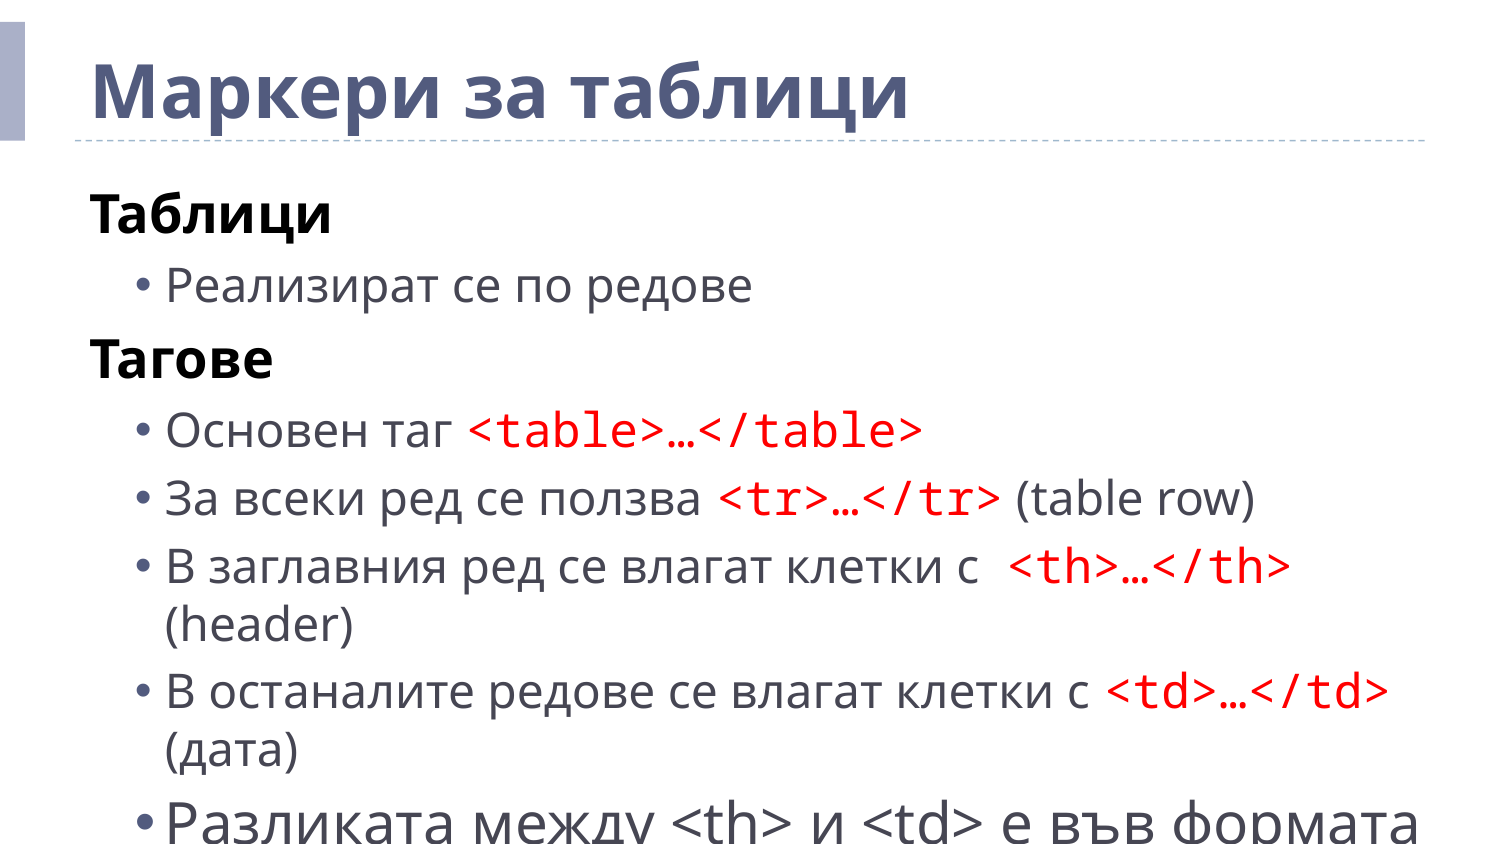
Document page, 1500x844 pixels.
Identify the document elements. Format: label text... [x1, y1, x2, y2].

title Маркери за таблици [75, 18, 1475, 141]
list Таблици Реализират се по редове Тагове Основен таг <table>…</table> За всеки ред се ползва <tr>…</tr> (table row) В заглавния ред се влагат клетки с <th>…</th> (header) В останалите редове се влагат клетки с <td>…</td> (дата) Разликата между <th> и <td> е във формата [75, 171, 1475, 835]
